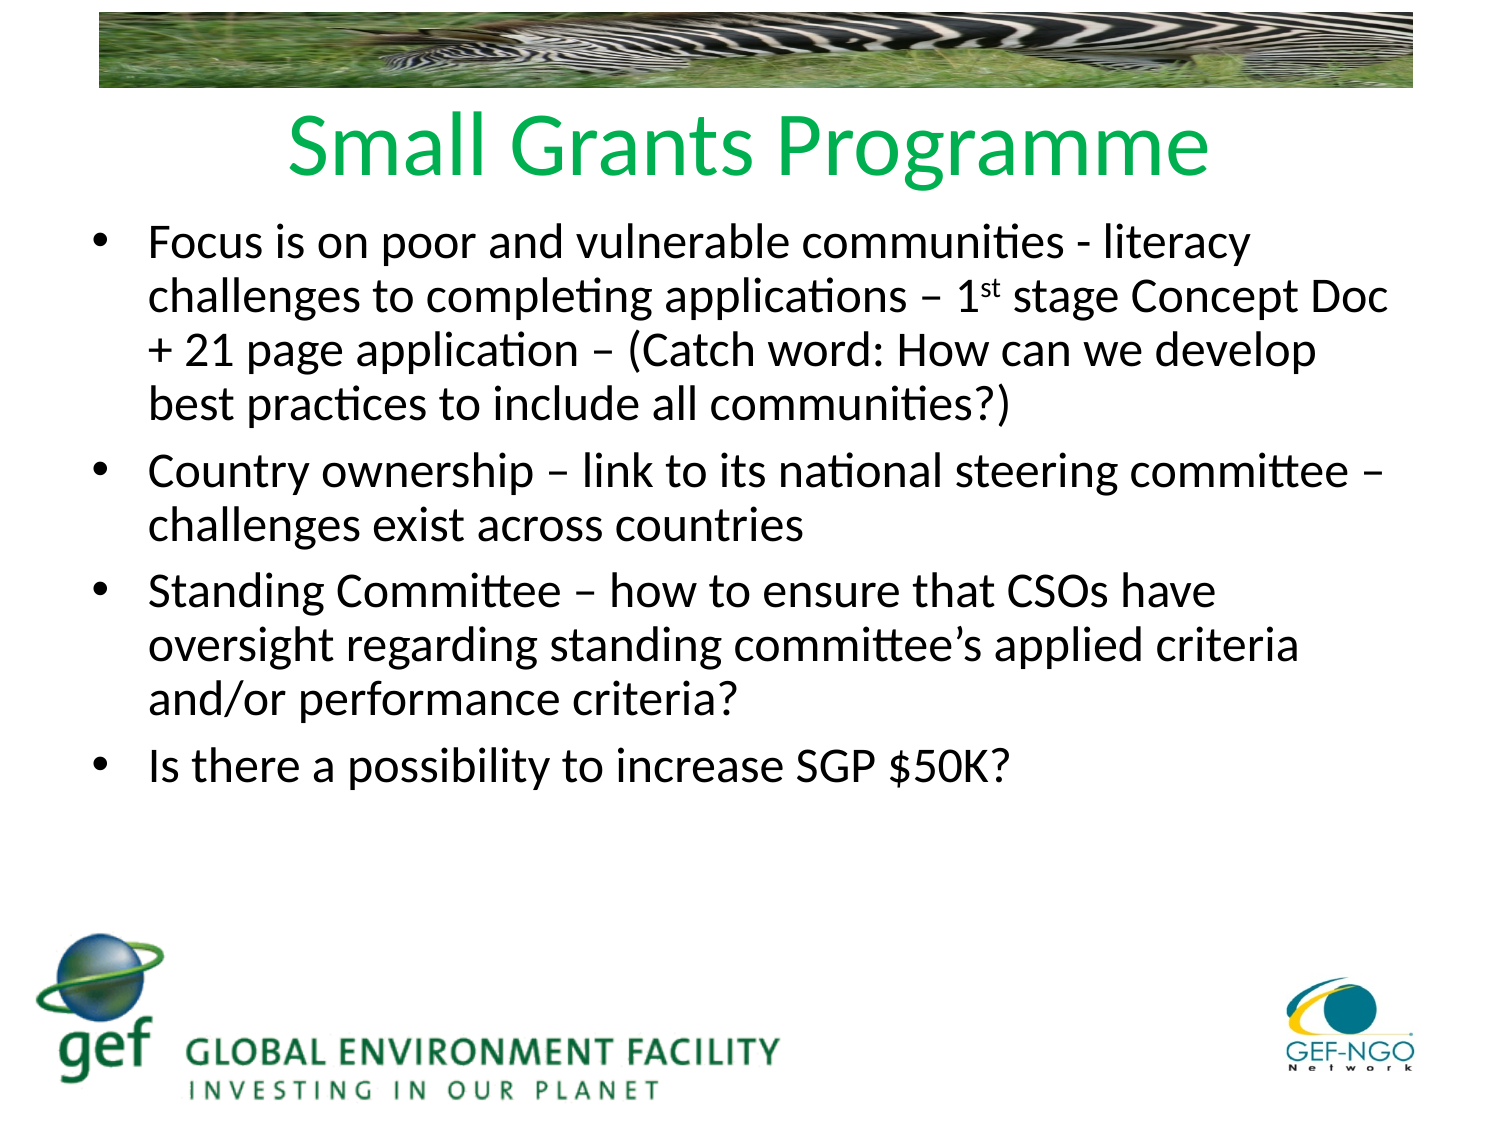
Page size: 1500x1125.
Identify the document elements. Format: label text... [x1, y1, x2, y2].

title Small Grants Programme [75, 45, 1425, 233]
picture [99, 12, 1413, 88]
picture [1274, 962, 1426, 1087]
picture [25, 916, 798, 1113]
list Focus is on poor and vulnerable communities - literacy challenges to completing applications – 1st stage Concept Doc + 21 page application – (Catch word: How can we develop best practices to include all communities?) Country ownership – link to its national steering committee – challenges exist across countries Standing Committee – how to ensure that CSOs have oversight regarding standing committee’s applied criteria and/or performance criteria? Is there a possibility to increase SGP $50K? [76, 208, 1427, 951]
